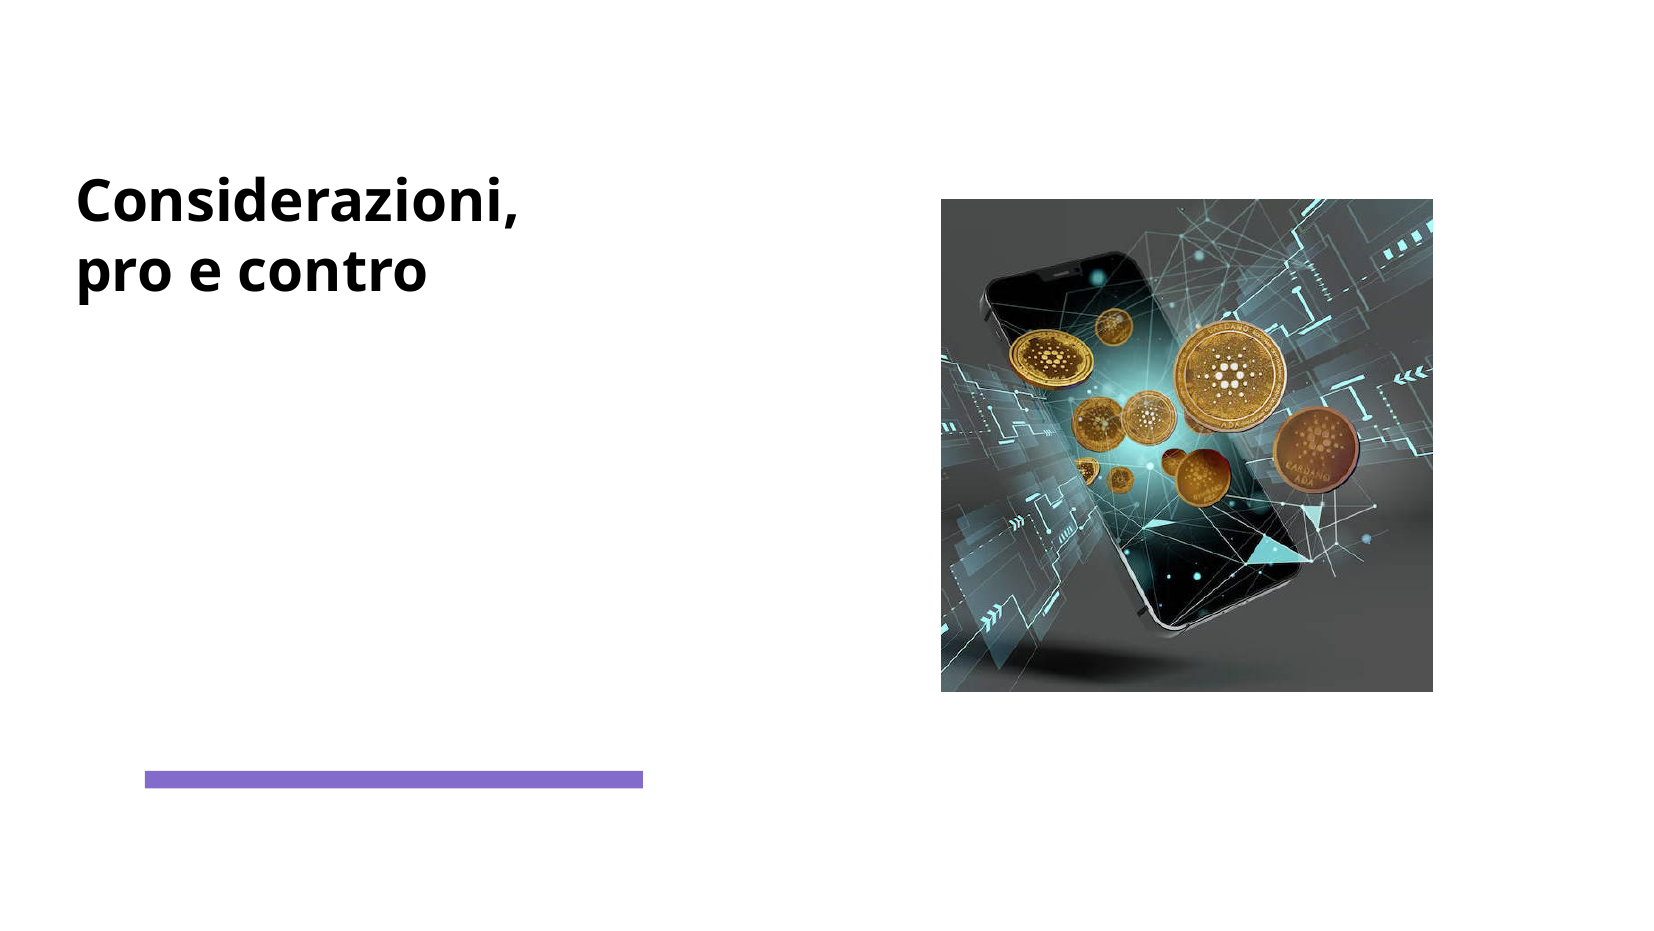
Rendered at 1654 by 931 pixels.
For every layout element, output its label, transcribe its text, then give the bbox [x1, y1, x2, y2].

picture [940, 199, 1433, 692]
title Considerazioni, pro e contro [74, 162, 712, 305]
